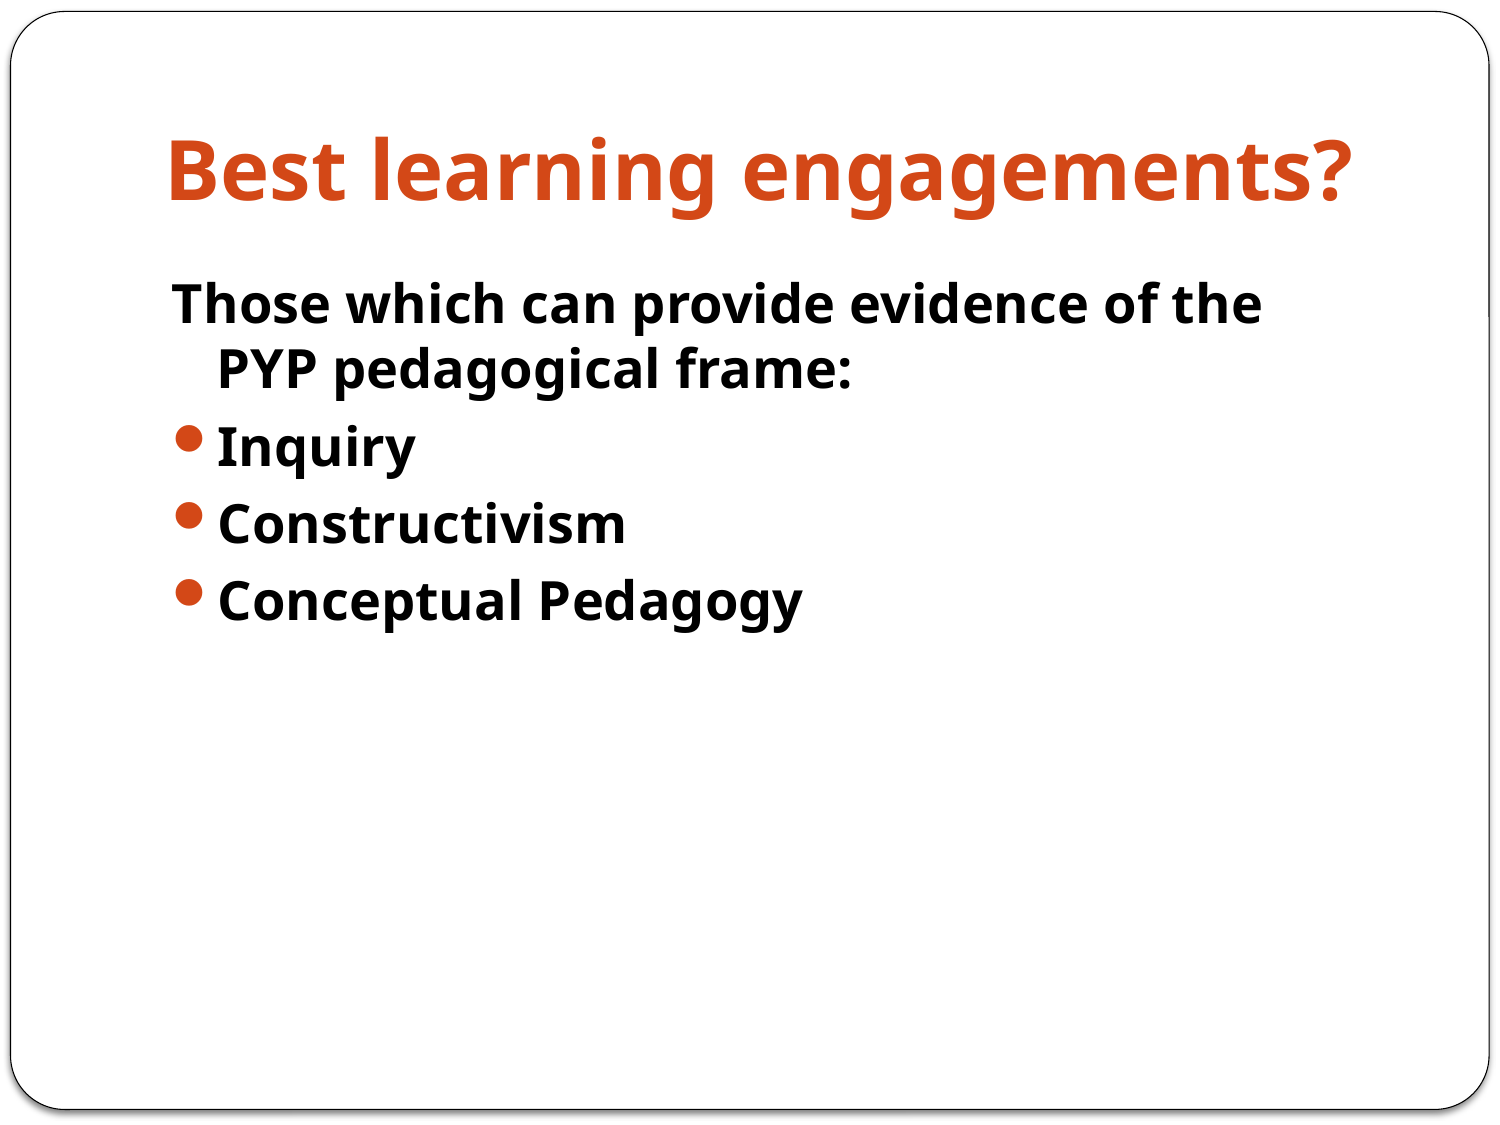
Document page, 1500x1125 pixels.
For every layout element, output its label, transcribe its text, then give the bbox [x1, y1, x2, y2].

list Those which can provide evidence of the PYP pedagogical frame: Inquiry Constructivism Conceptual Pedagogy [157, 262, 1383, 1005]
title Best learning engagements? [150, 45, 1425, 233]
